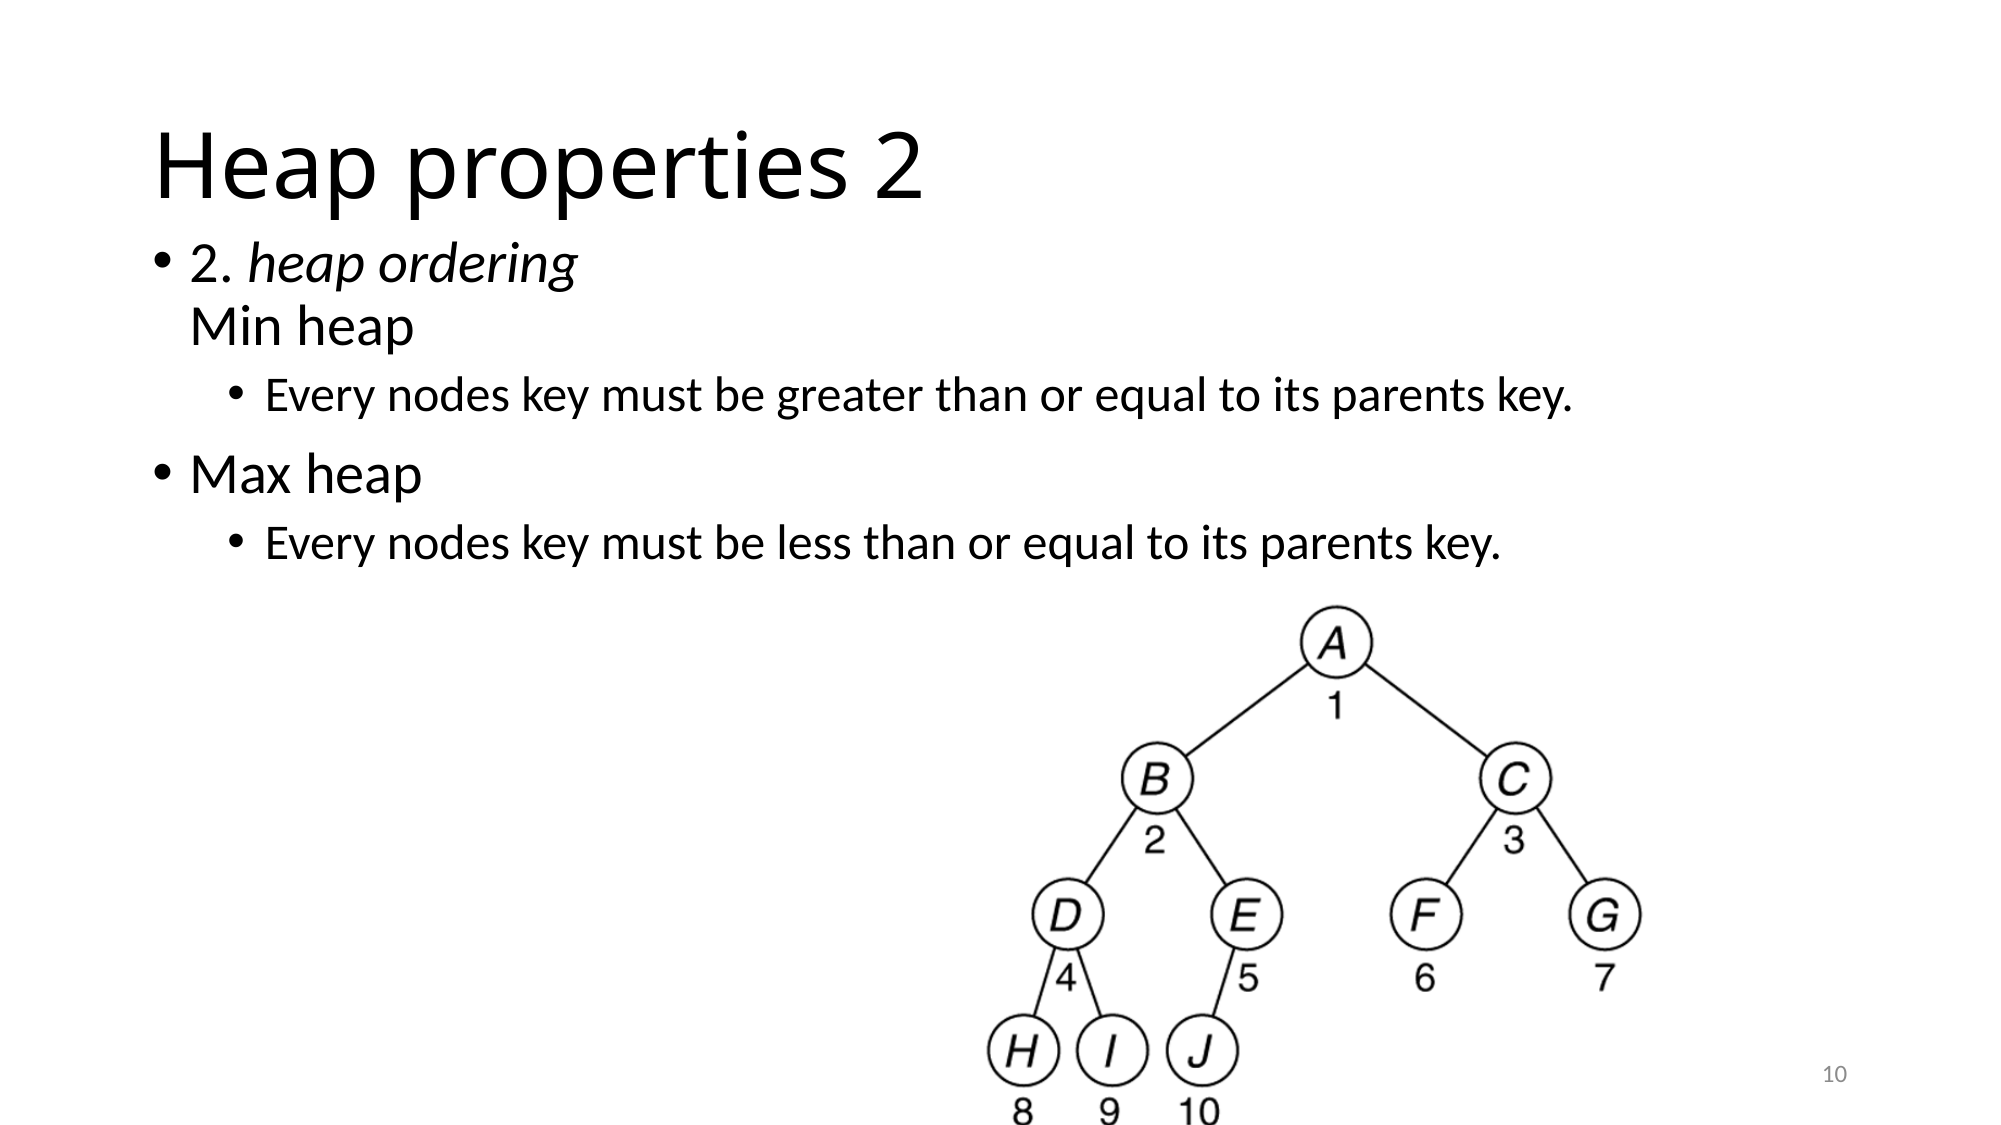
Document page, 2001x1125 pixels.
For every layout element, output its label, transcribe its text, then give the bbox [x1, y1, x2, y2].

title Heap properties 2 [137, 59, 1863, 224]
list 2. heap ordering Min heap Every nodes key must be greater than or equal to its parents key. Max heap Every nodes key must be less than or equal to its parents key. [137, 224, 1863, 939]
slide_number 10 [1652, 1042, 1863, 1103]
picture [976, 597, 1652, 1125]
